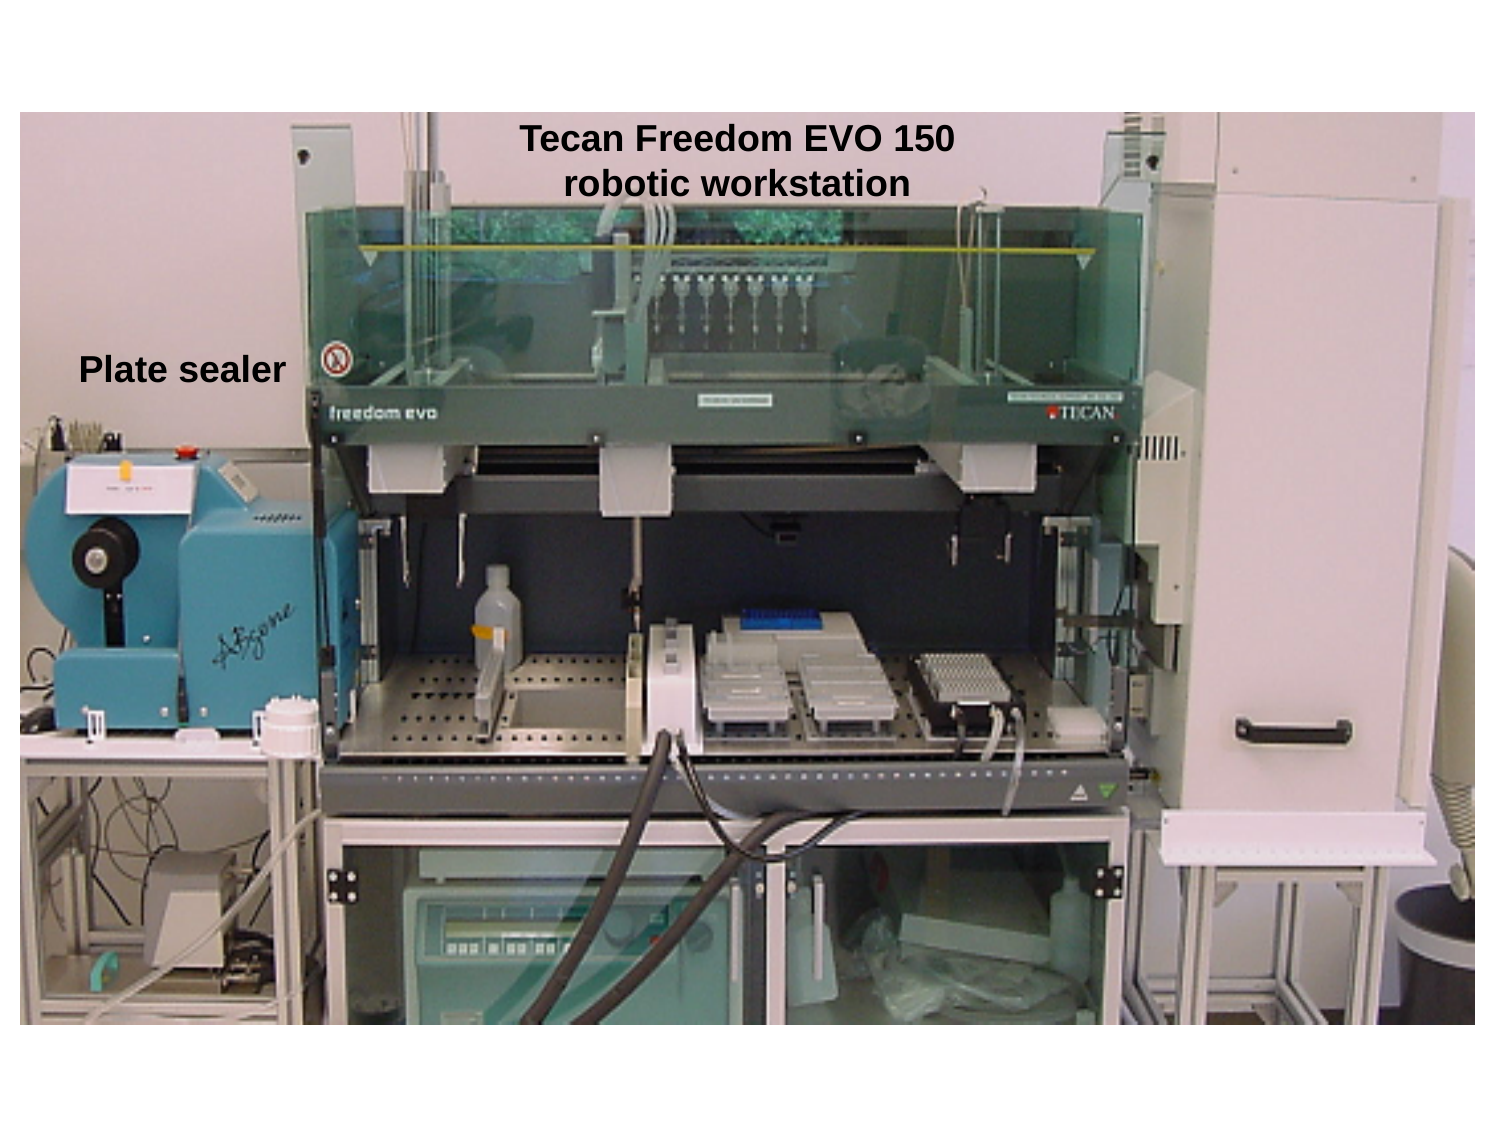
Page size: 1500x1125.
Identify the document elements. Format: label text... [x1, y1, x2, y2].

picture [19, 112, 1476, 1026]
text_box Tecan Freedom EVO 150 robotic workstation [500, 106, 975, 111]
